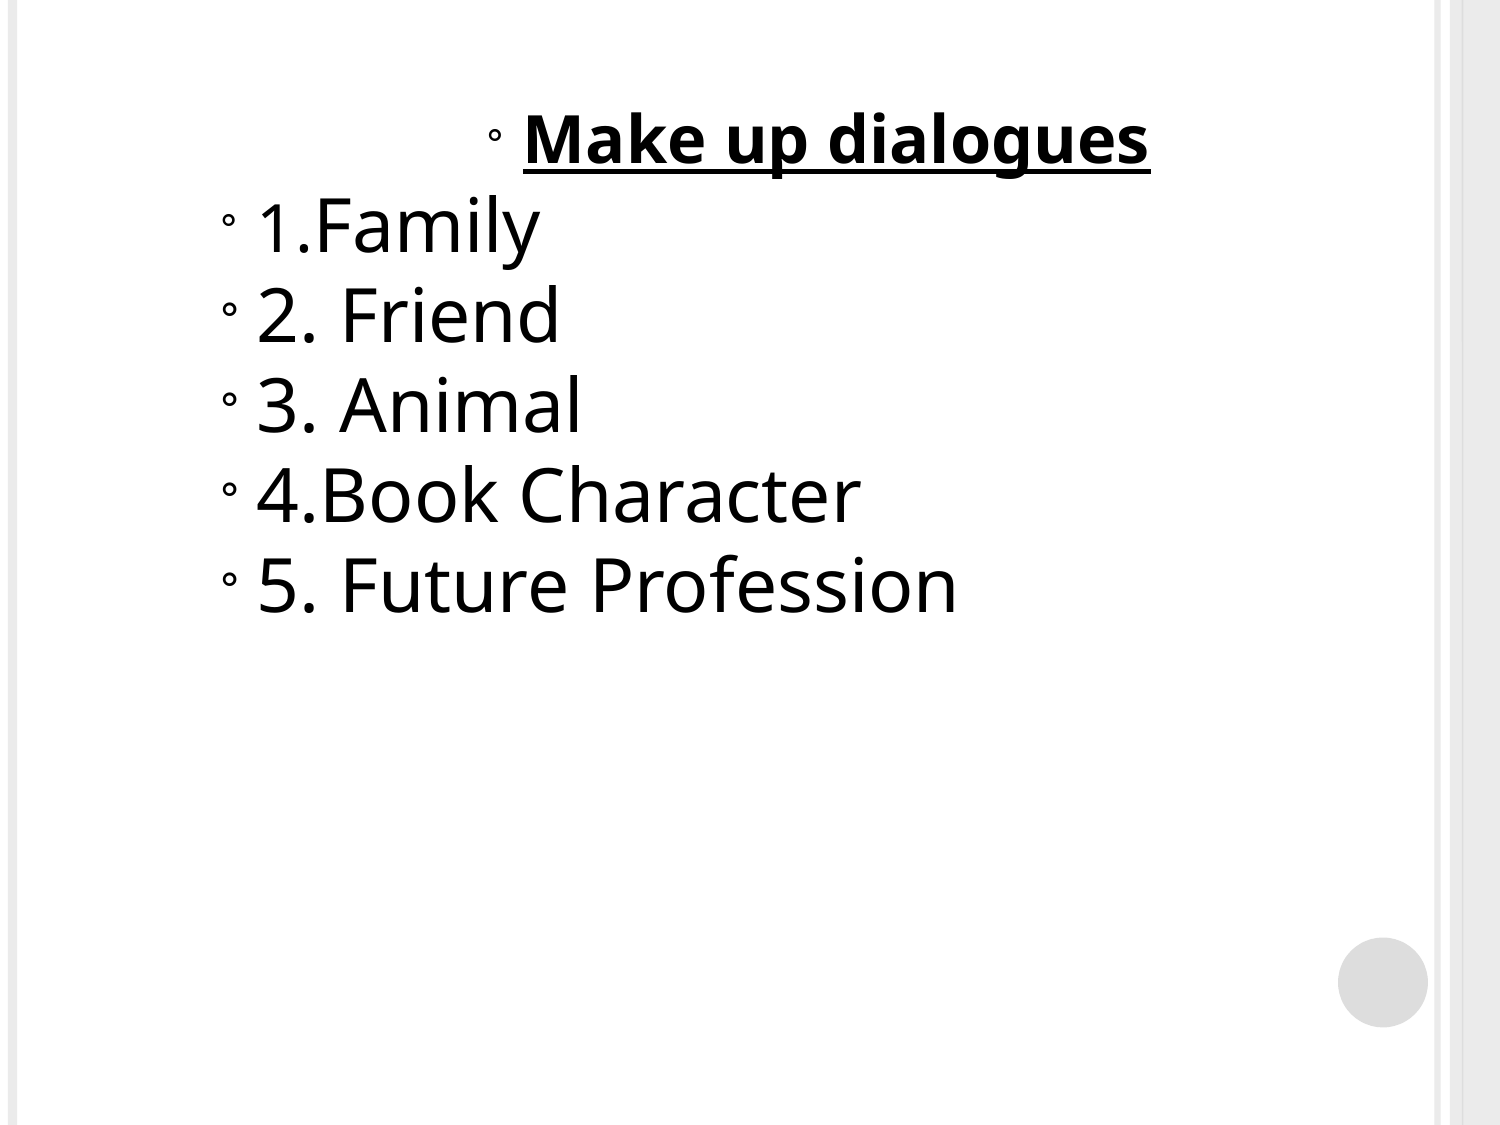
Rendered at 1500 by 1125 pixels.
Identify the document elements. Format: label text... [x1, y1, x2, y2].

text_box Make up dialogues 1.Family 2. Friend 3. Animal 4.Book Character 5. Future Profession [206, 90, 1432, 1125]
